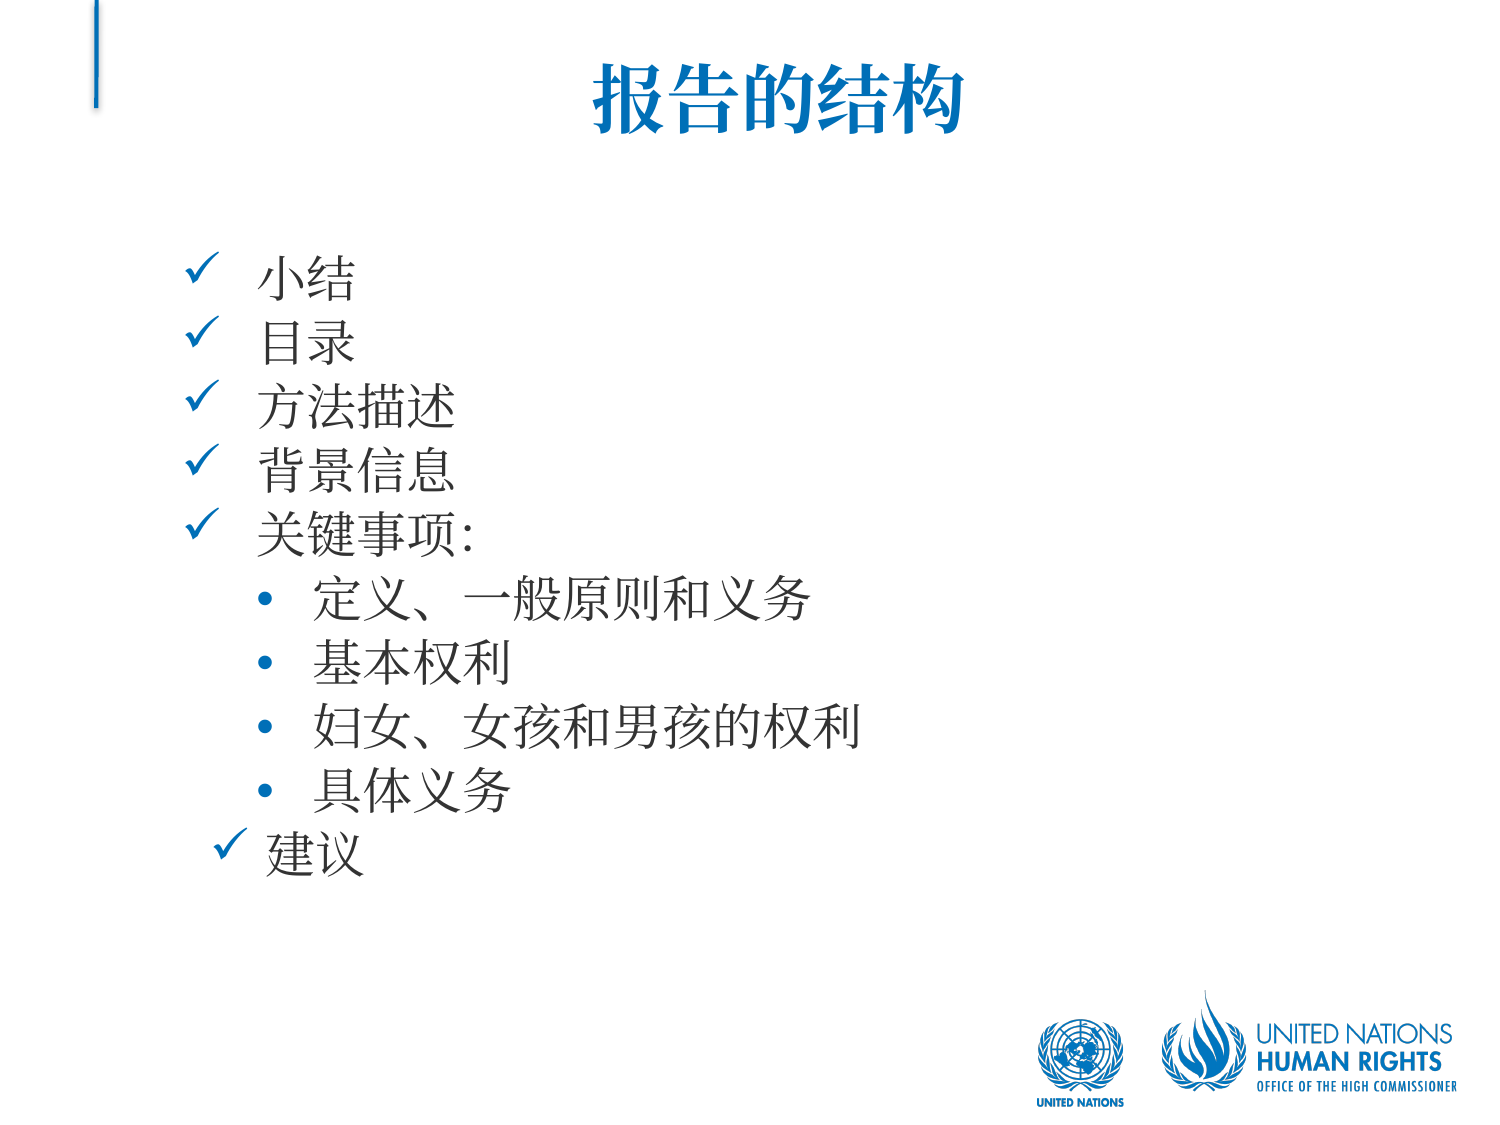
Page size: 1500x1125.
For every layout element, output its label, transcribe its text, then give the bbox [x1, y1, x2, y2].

text_box 小结 目录 方法描述 背景信息 关键事项： 定义、一般原则和义务 基本权利 妇女、女孩和男孩的权利 具体义务 建议 [166, 182, 1325, 1021]
title 报告的结构 [121, 45, 1437, 224]
picture [1037, 990, 1457, 1107]
